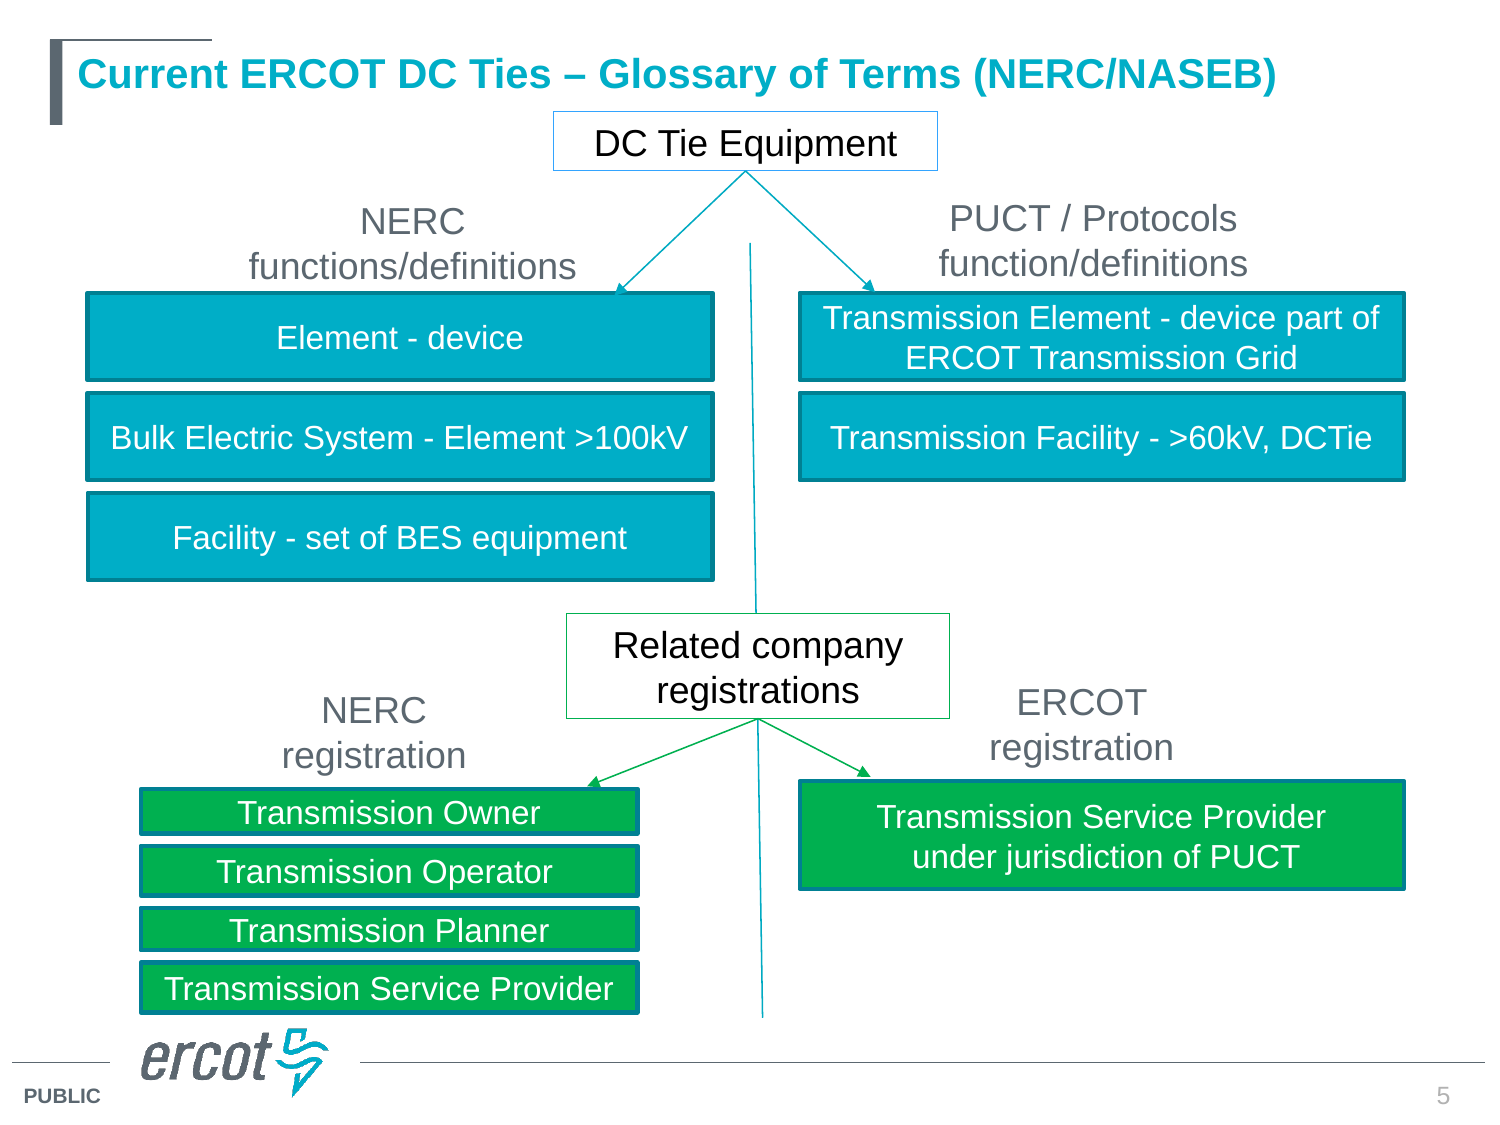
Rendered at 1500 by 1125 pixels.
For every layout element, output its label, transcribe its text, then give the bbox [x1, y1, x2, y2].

text_box NERC registration [213, 678, 535, 783]
text_box Transmission Owner [139, 787, 640, 836]
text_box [586, 719, 759, 787]
text_box ERCOT registration [920, 670, 1243, 776]
text_box Transmission Facility - >60kV, DCTie [798, 391, 1406, 482]
text_box Transmission Planner [139, 906, 640, 952]
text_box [749, 302, 763, 718]
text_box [757, 719, 871, 778]
text_box Bulk Electric System - Element >100kV [85, 391, 715, 482]
text_box Transmission Operator [139, 844, 640, 898]
text_box Related company registrations [566, 613, 744, 719]
title Current ERCOT DC Ties – Glossary of Terms (NERC/NASEB) [62, 39, 1450, 125]
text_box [745, 171, 876, 293]
text_box Element - device [85, 291, 715, 382]
text_box Transmission Element - device part of ERCOT Transmission Grid [798, 291, 1406, 382]
text_box DC Tie Equipment [553, 111, 938, 171]
slide_number 5 [1400, 1076, 1488, 1113]
picture [137, 1024, 332, 1100]
text_box Facility - set of BES equipment [86, 491, 715, 582]
text_box PUCT / Protocols function/definitions [879, 186, 1312, 291]
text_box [749, 787, 763, 1018]
text_box Related company registrations [766, 613, 950, 719]
text_box Transmission Service Provider under jurisdiction of PUCT [798, 779, 1406, 891]
text_box NERC functions/definitions [194, 189, 609, 295]
text_box Transmission Service Provider [139, 960, 640, 1015]
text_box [614, 171, 744, 296]
